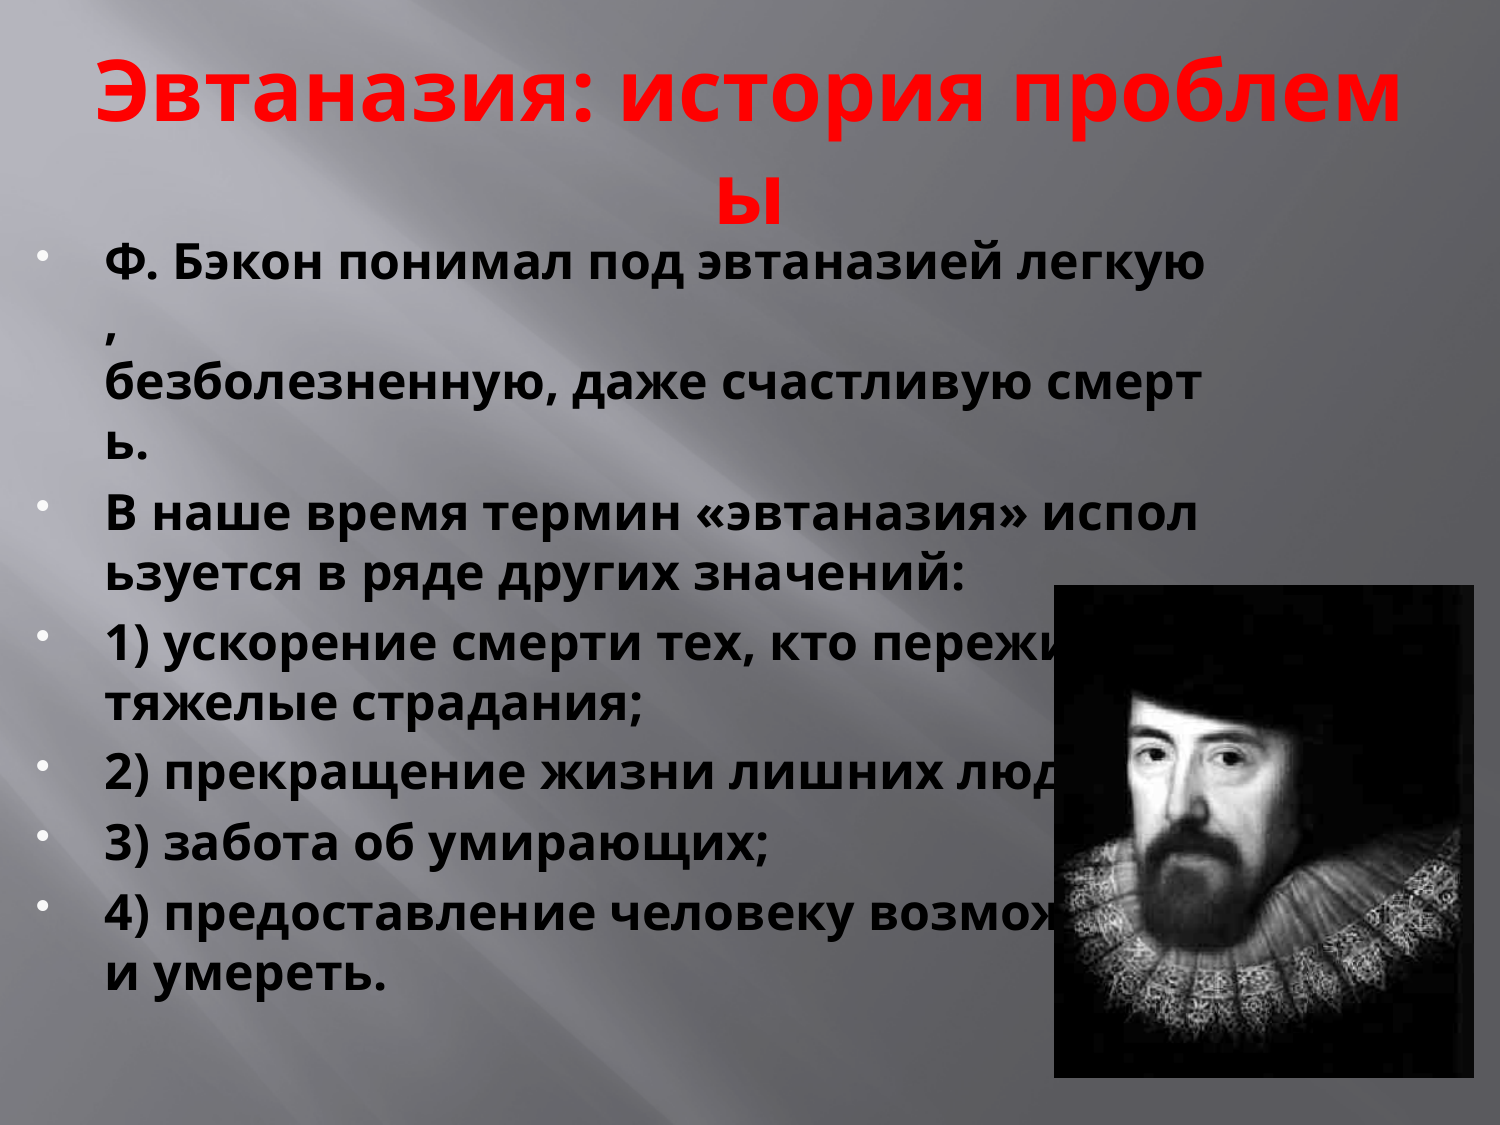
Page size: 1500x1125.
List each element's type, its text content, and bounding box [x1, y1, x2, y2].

title Эвтаназия: история проблемы [75, 45, 1425, 233]
picture [1054, 585, 1474, 1079]
list Ф. Бэкон понимал под эвтаназией легкую, безболезненную, даже счастливую смерть. В наше время термин «эвтаназия» используется в ряде других значений: 1) ускорение смерти тех, кто переживает тяжелые страдания; 2) прекращение жизни лишних людей; 3) забота об умирающих; 4) предоставление человеку возможности умереть. [0, 222, 1231, 1125]
